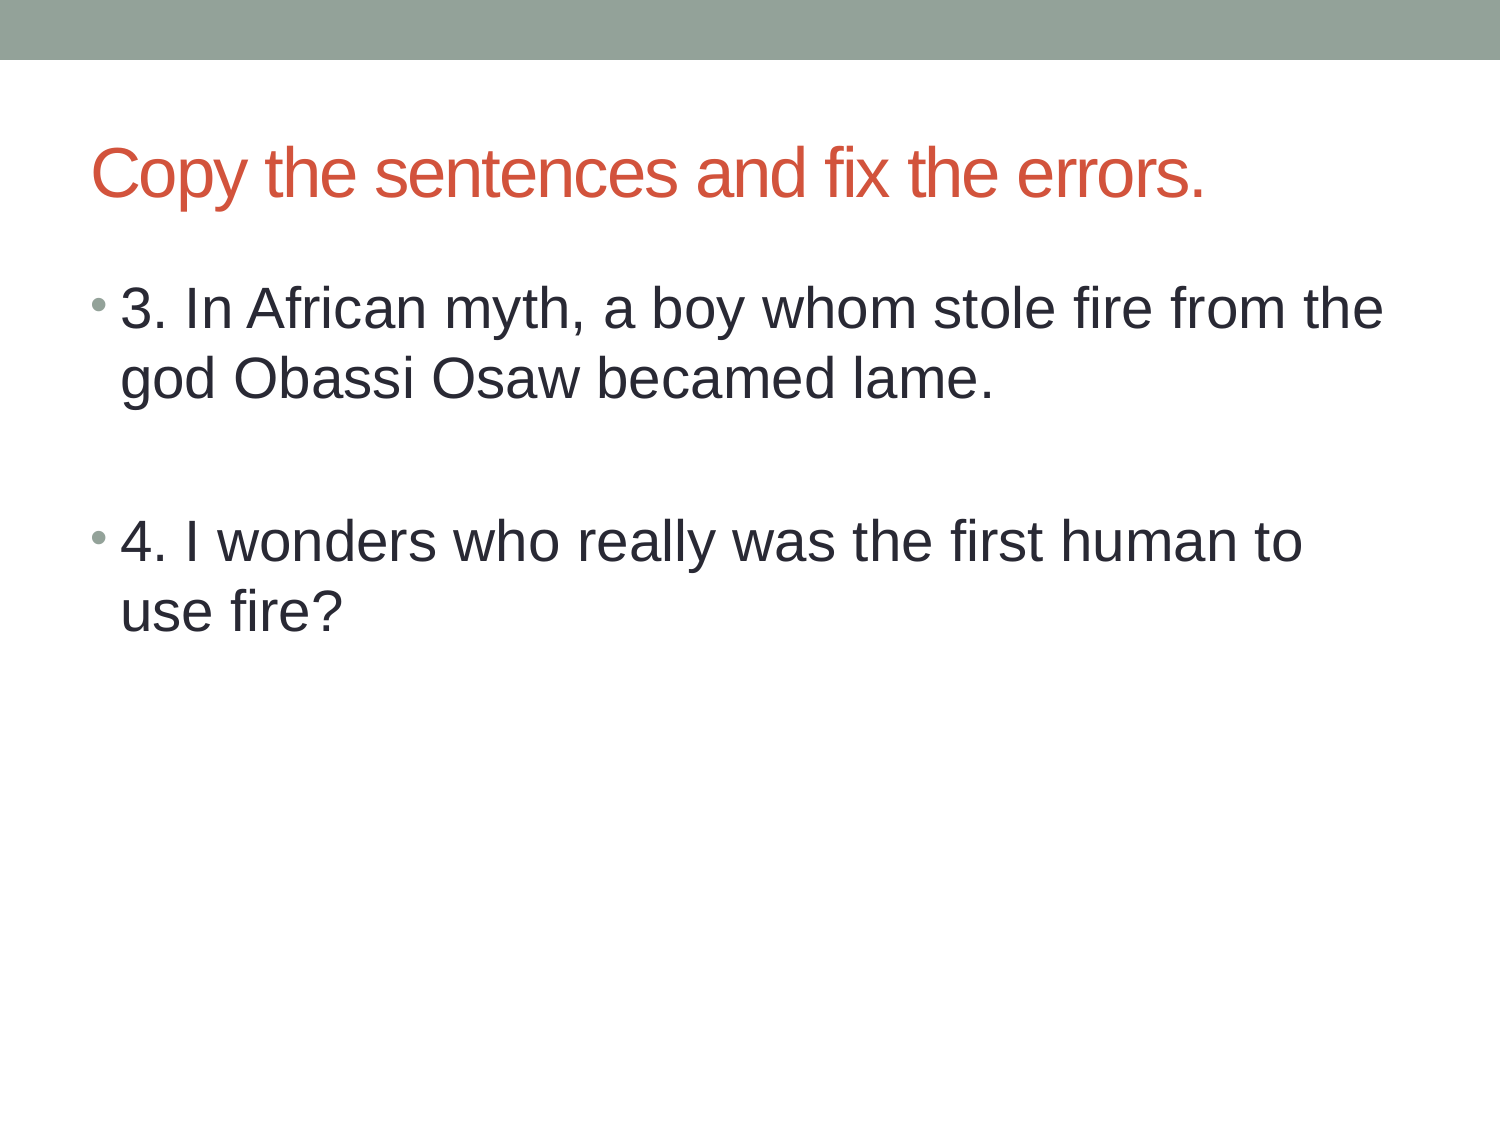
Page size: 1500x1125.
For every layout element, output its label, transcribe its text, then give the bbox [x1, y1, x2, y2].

list 3. In African myth, a boy whom stole fire from the god Obassi Osaw becamed lame. 4. I wonders who really was the first human to use fire? [75, 262, 1425, 1063]
title Copy the sentences and fix the errors. [75, 87, 1425, 250]
